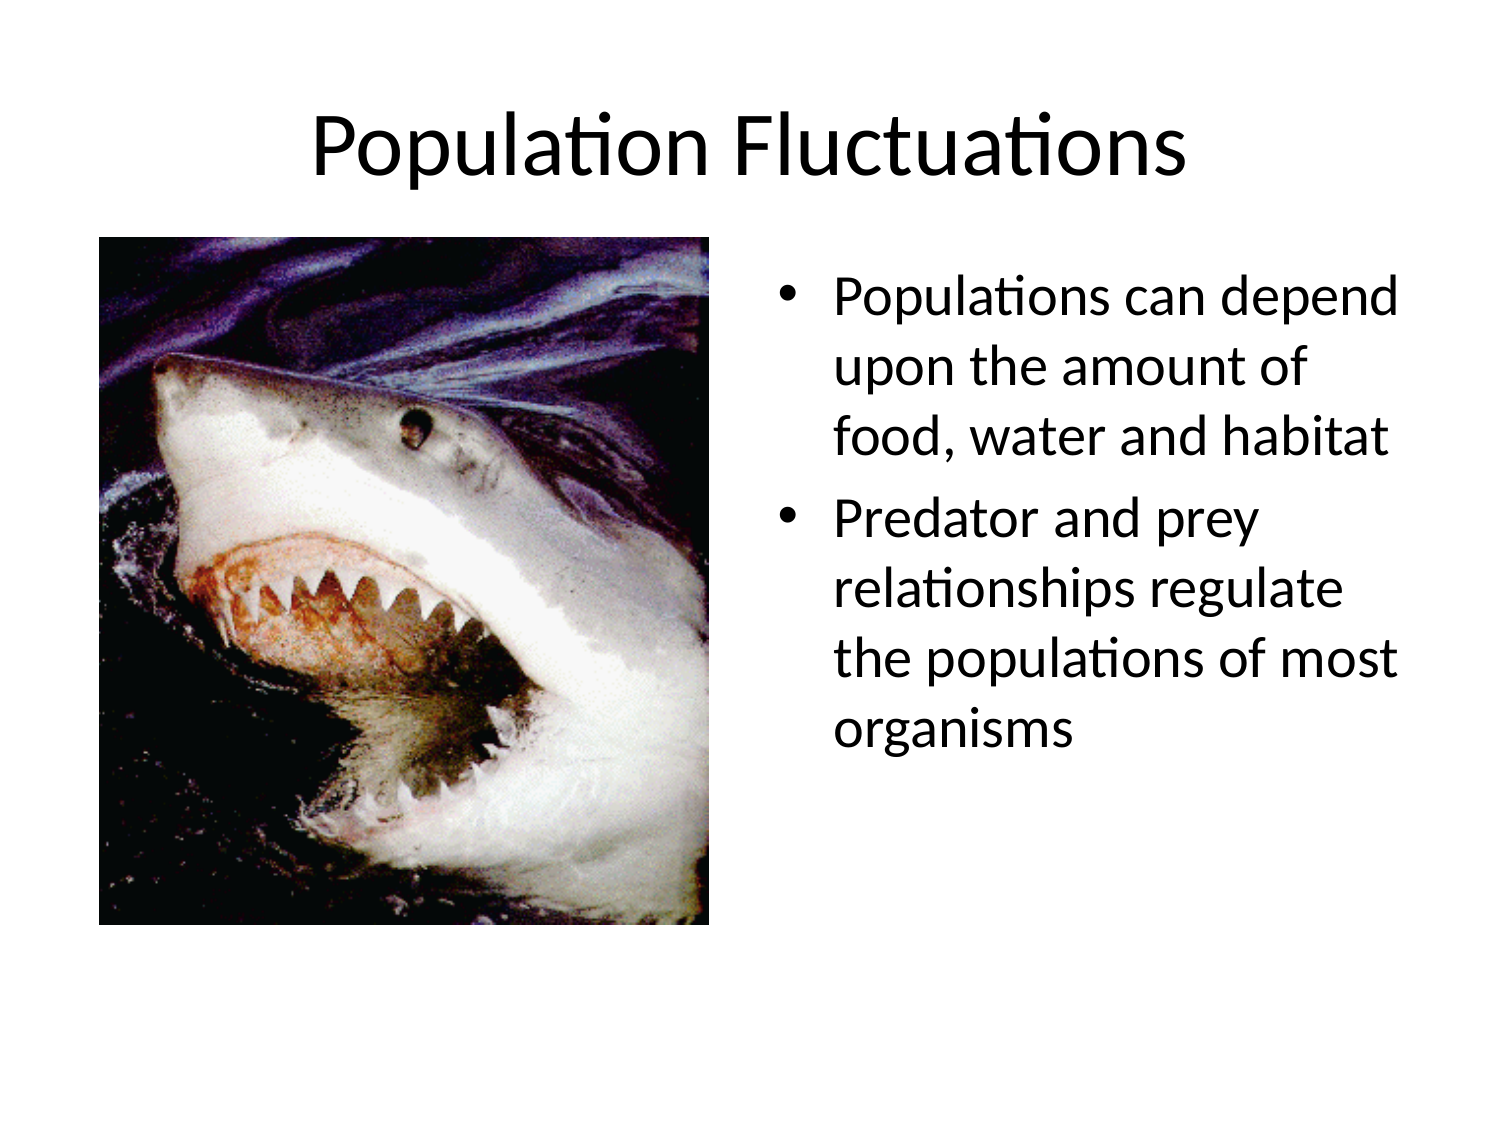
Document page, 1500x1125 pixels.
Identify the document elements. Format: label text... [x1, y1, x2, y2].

list Populations can depend upon the amount of food, water and habitat Predator and prey relationships regulate the populations of most organisms [762, 249, 1425, 993]
picture [99, 237, 710, 926]
title Population Fluctuations [75, 45, 1425, 233]
